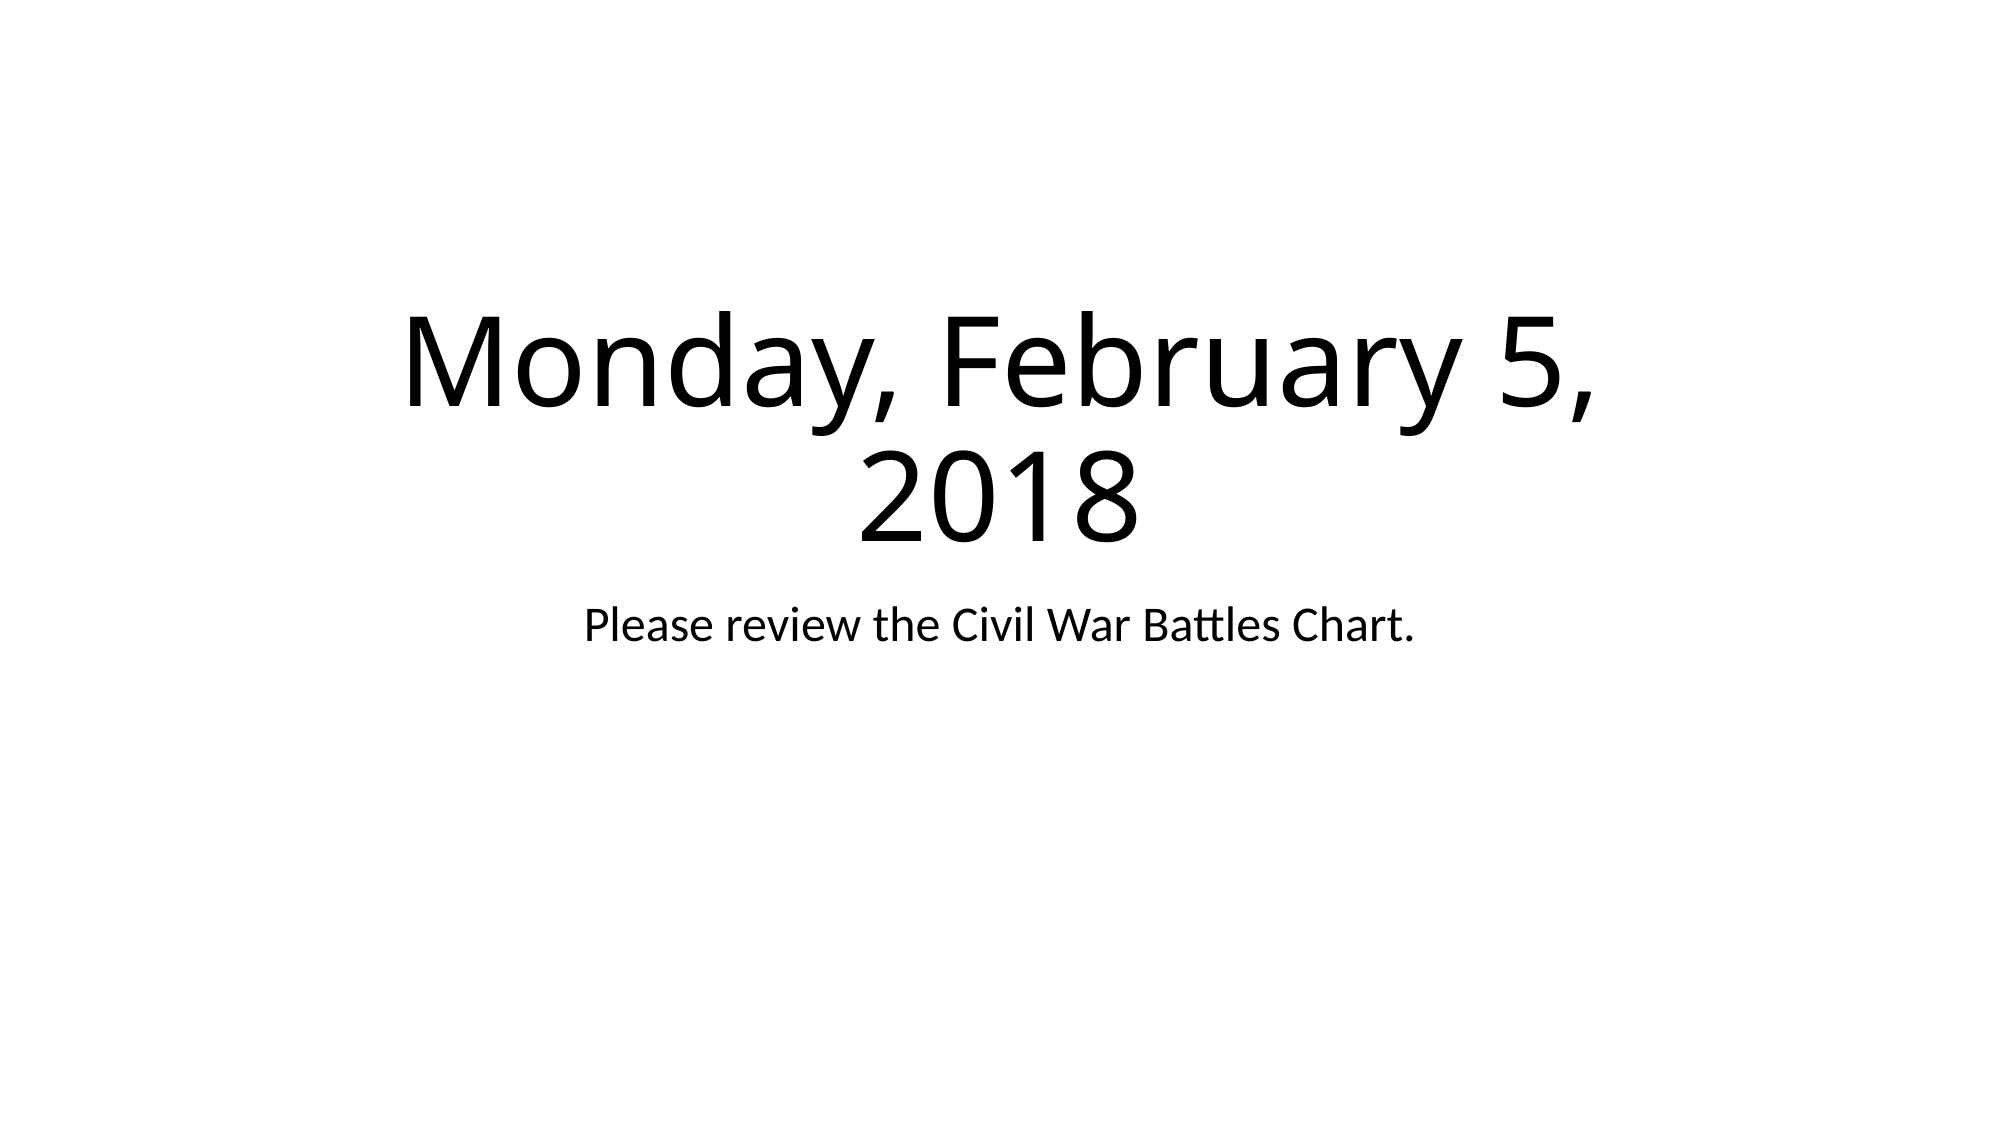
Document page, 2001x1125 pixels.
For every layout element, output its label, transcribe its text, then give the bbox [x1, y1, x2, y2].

title Monday, February 5, 2018 [249, 184, 1750, 576]
subtitle Please review the Civil War Battles Chart. [249, 590, 1750, 863]
